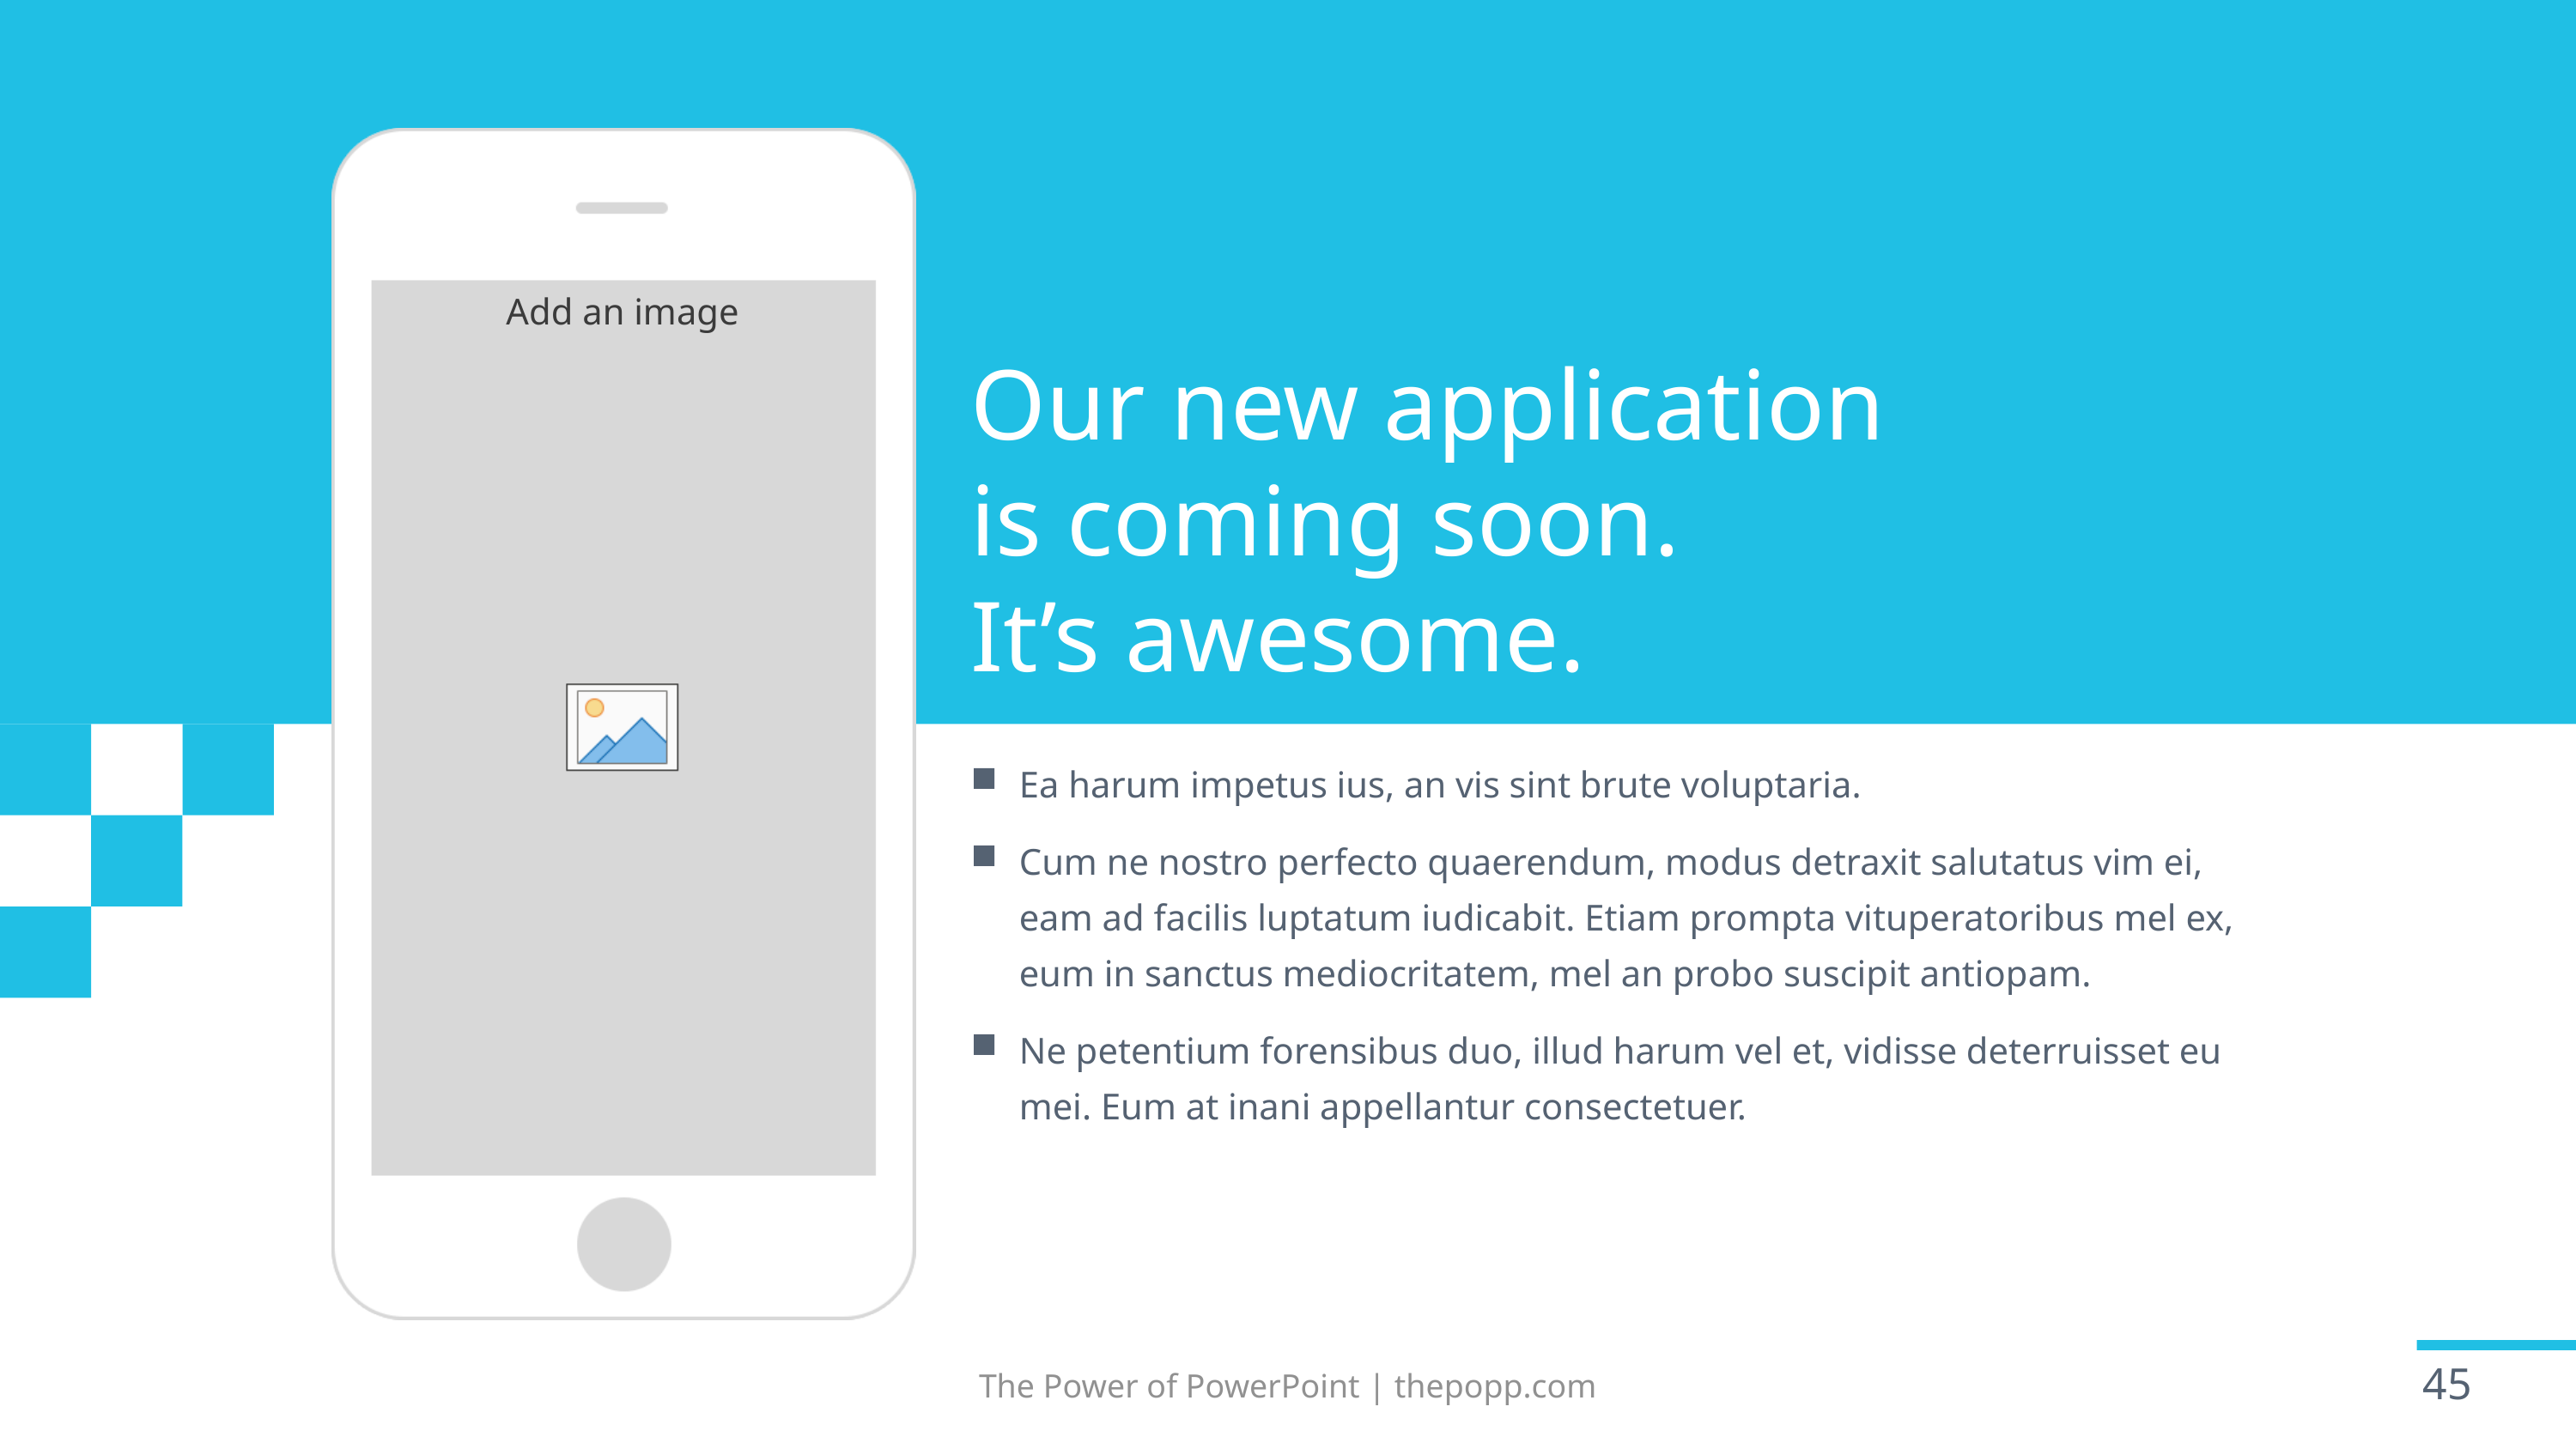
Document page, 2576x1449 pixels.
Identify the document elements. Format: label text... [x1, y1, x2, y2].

list Ea harum impetus ius, an vis sint brute voluptaria. Cum ne nostro perfecto quaerendum, modus detraxit salutatus vim ei, eam ad facilis luptatum iudicabit. Etiam prompta vituperatoribus mel ex, eum in sanctus mediocritatem, mel an probo suscipit antiopam. Ne petentium forensibus duo, illud harum vel et, vidisse deterruisset eu mei. Eum at inani appellantur consectetuer. [957, 743, 2286, 1173]
list Our new application is coming soon. It’s awesome. [957, 155, 2286, 698]
footer The Power of PowerPoint | thepopp.com [853, 1349, 1723, 1427]
slide_number 45 [2409, 1351, 2576, 1421]
picture [331, 128, 916, 1320]
